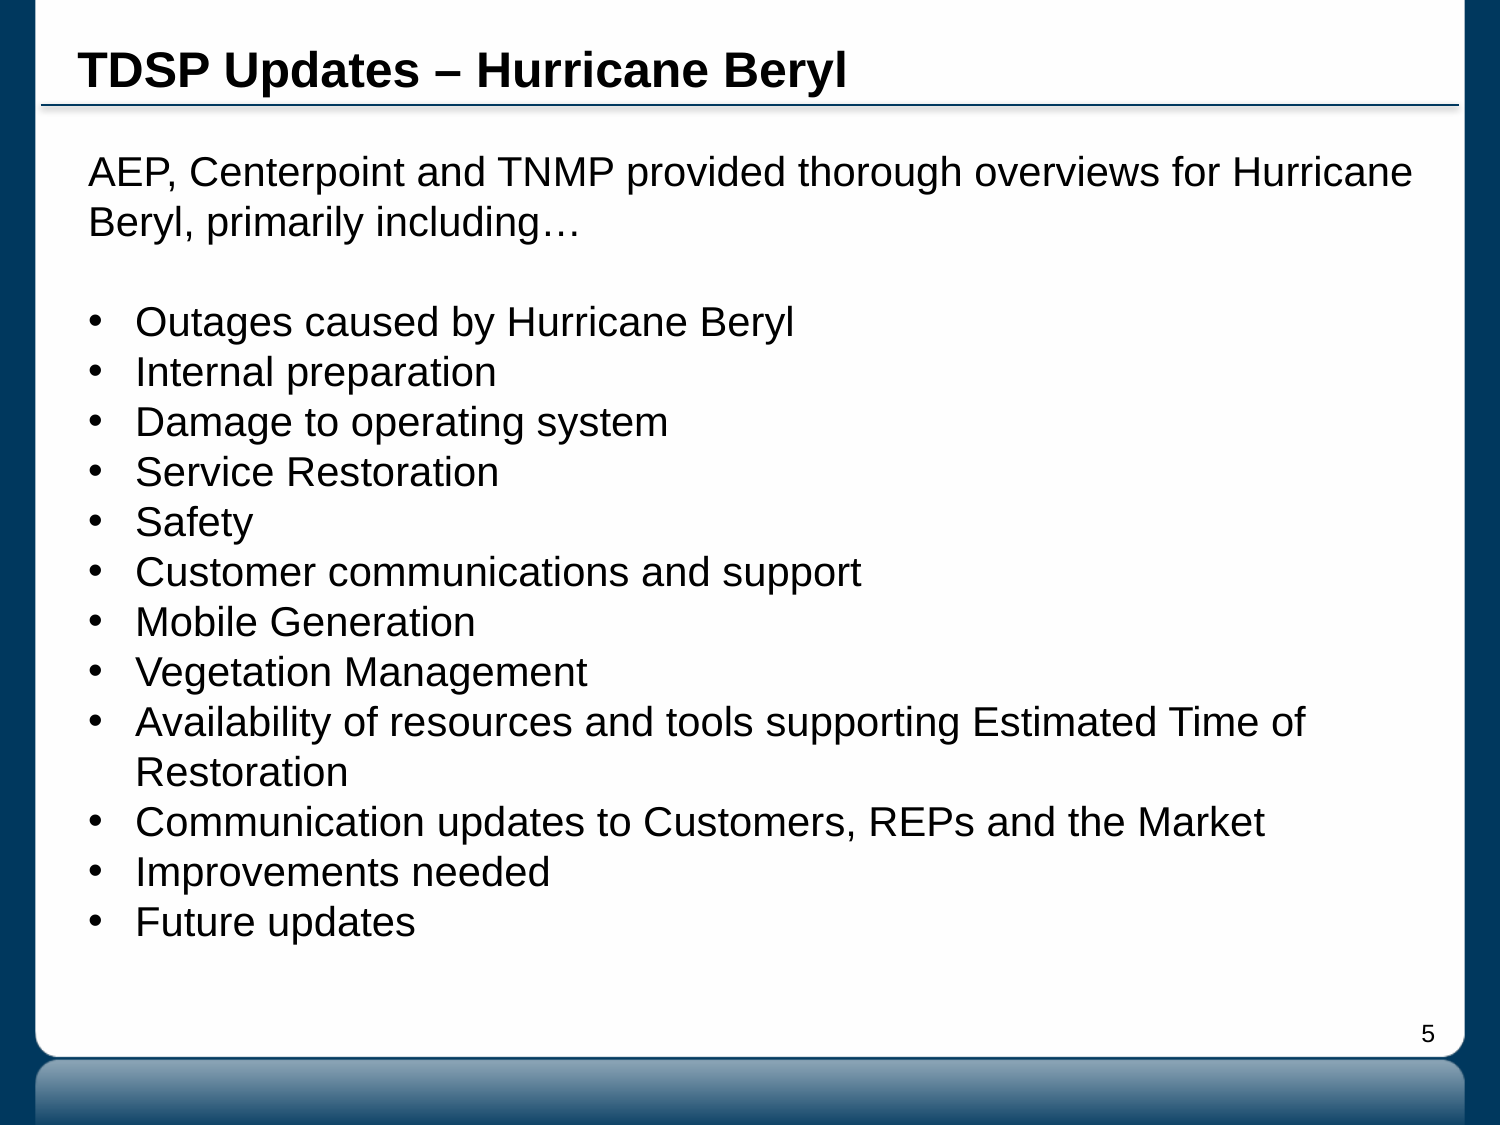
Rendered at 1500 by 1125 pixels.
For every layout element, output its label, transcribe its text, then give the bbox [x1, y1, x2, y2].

text_box AEP, Centerpoint and TNMP provided thorough overviews for Hurricane Beryl, primarily including… Outages caused by Hurricane Beryl Internal preparation Damage to operating system Service Restoration Safety Customer communications and support Mobile Generation Vegetation Management Availability of resources and tools supporting Estimated Time of Restoration Communication updates to Customers, REPs and the Market Improvements needed Future updates [73, 137, 1433, 953]
title TDSP Updates – Hurricane Beryl [62, 29, 1450, 106]
picture [35, 0, 1465, 1125]
text_box [674, 1035, 825, 1125]
